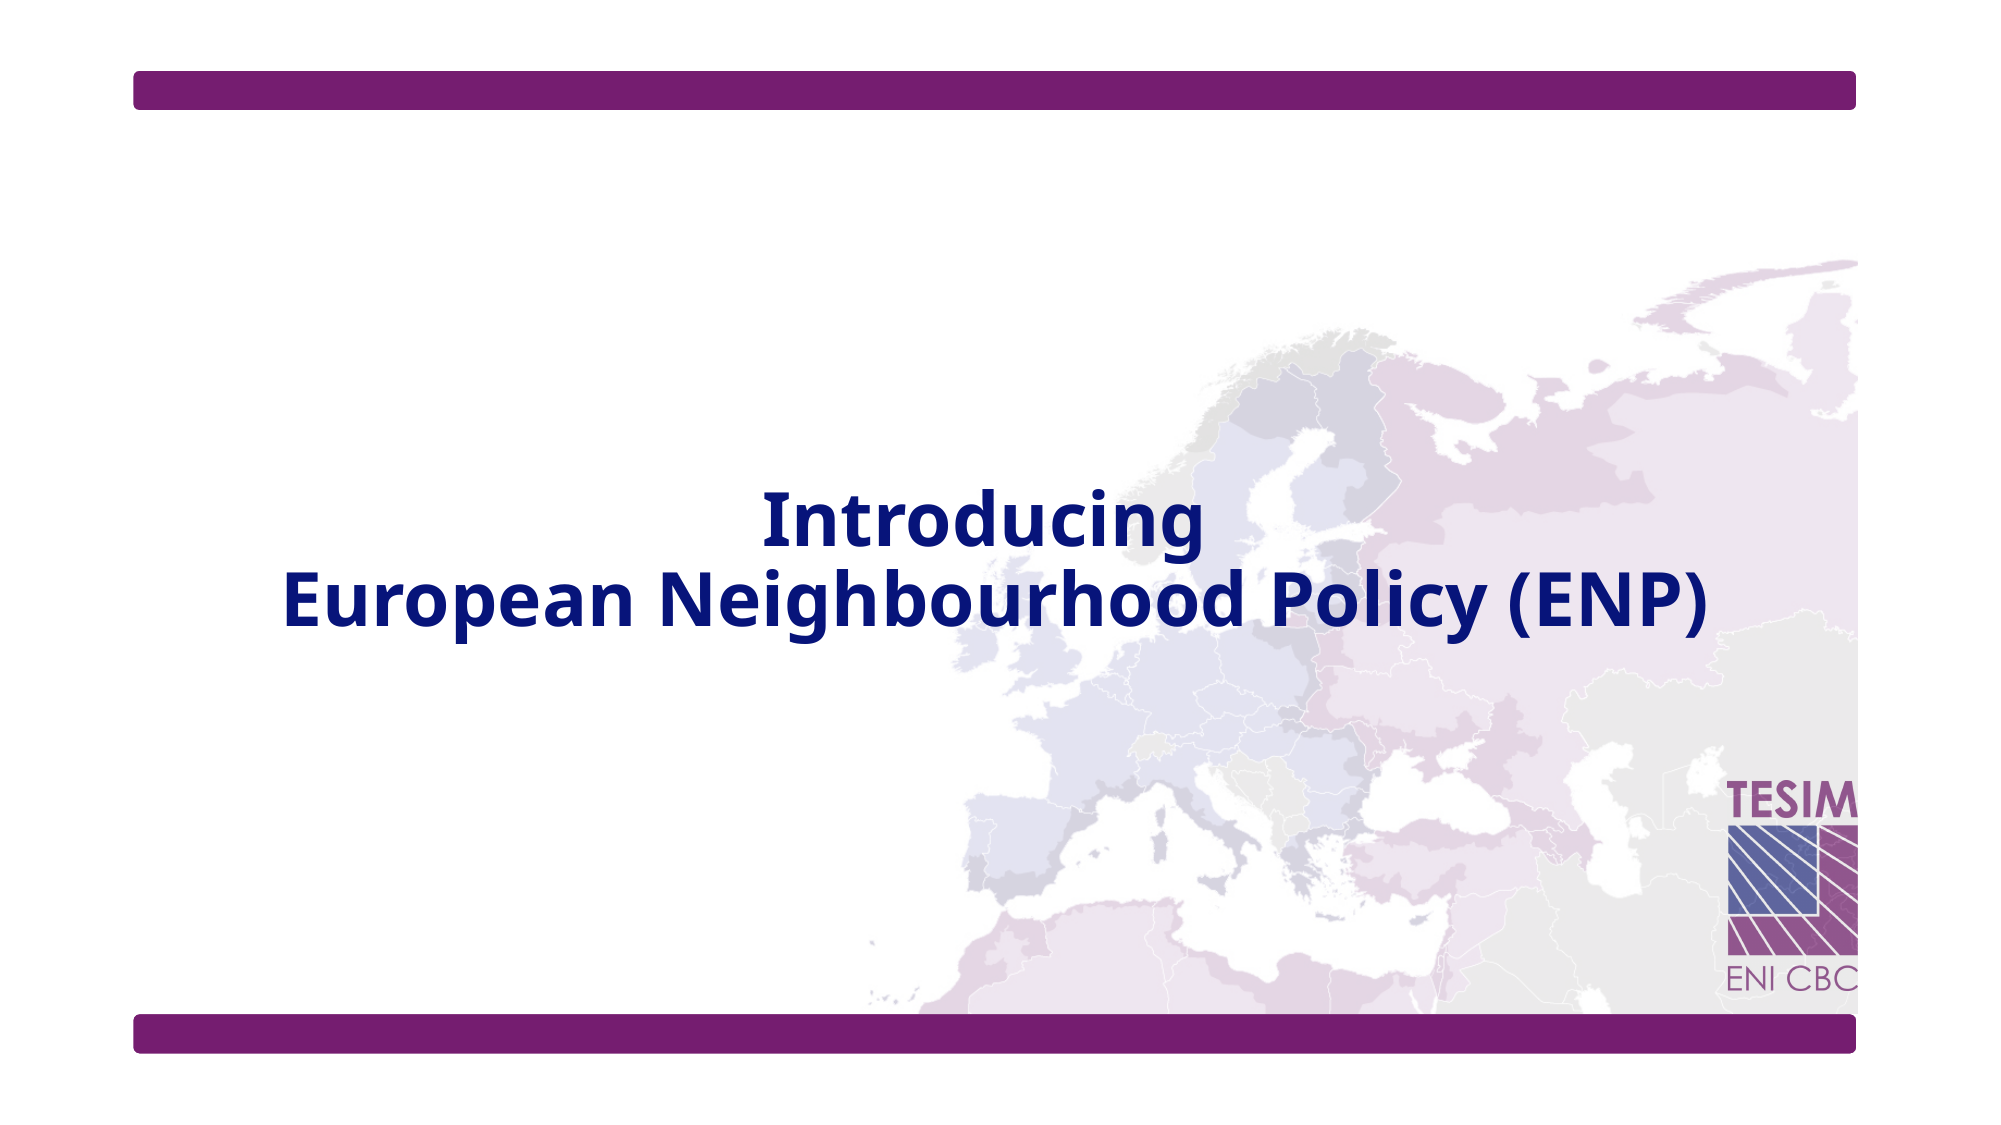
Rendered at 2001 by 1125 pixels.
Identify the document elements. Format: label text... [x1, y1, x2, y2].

picture [1727, 780, 1858, 991]
title Introducing European Neighbourhood Policy (ENP) [244, 366, 1745, 758]
